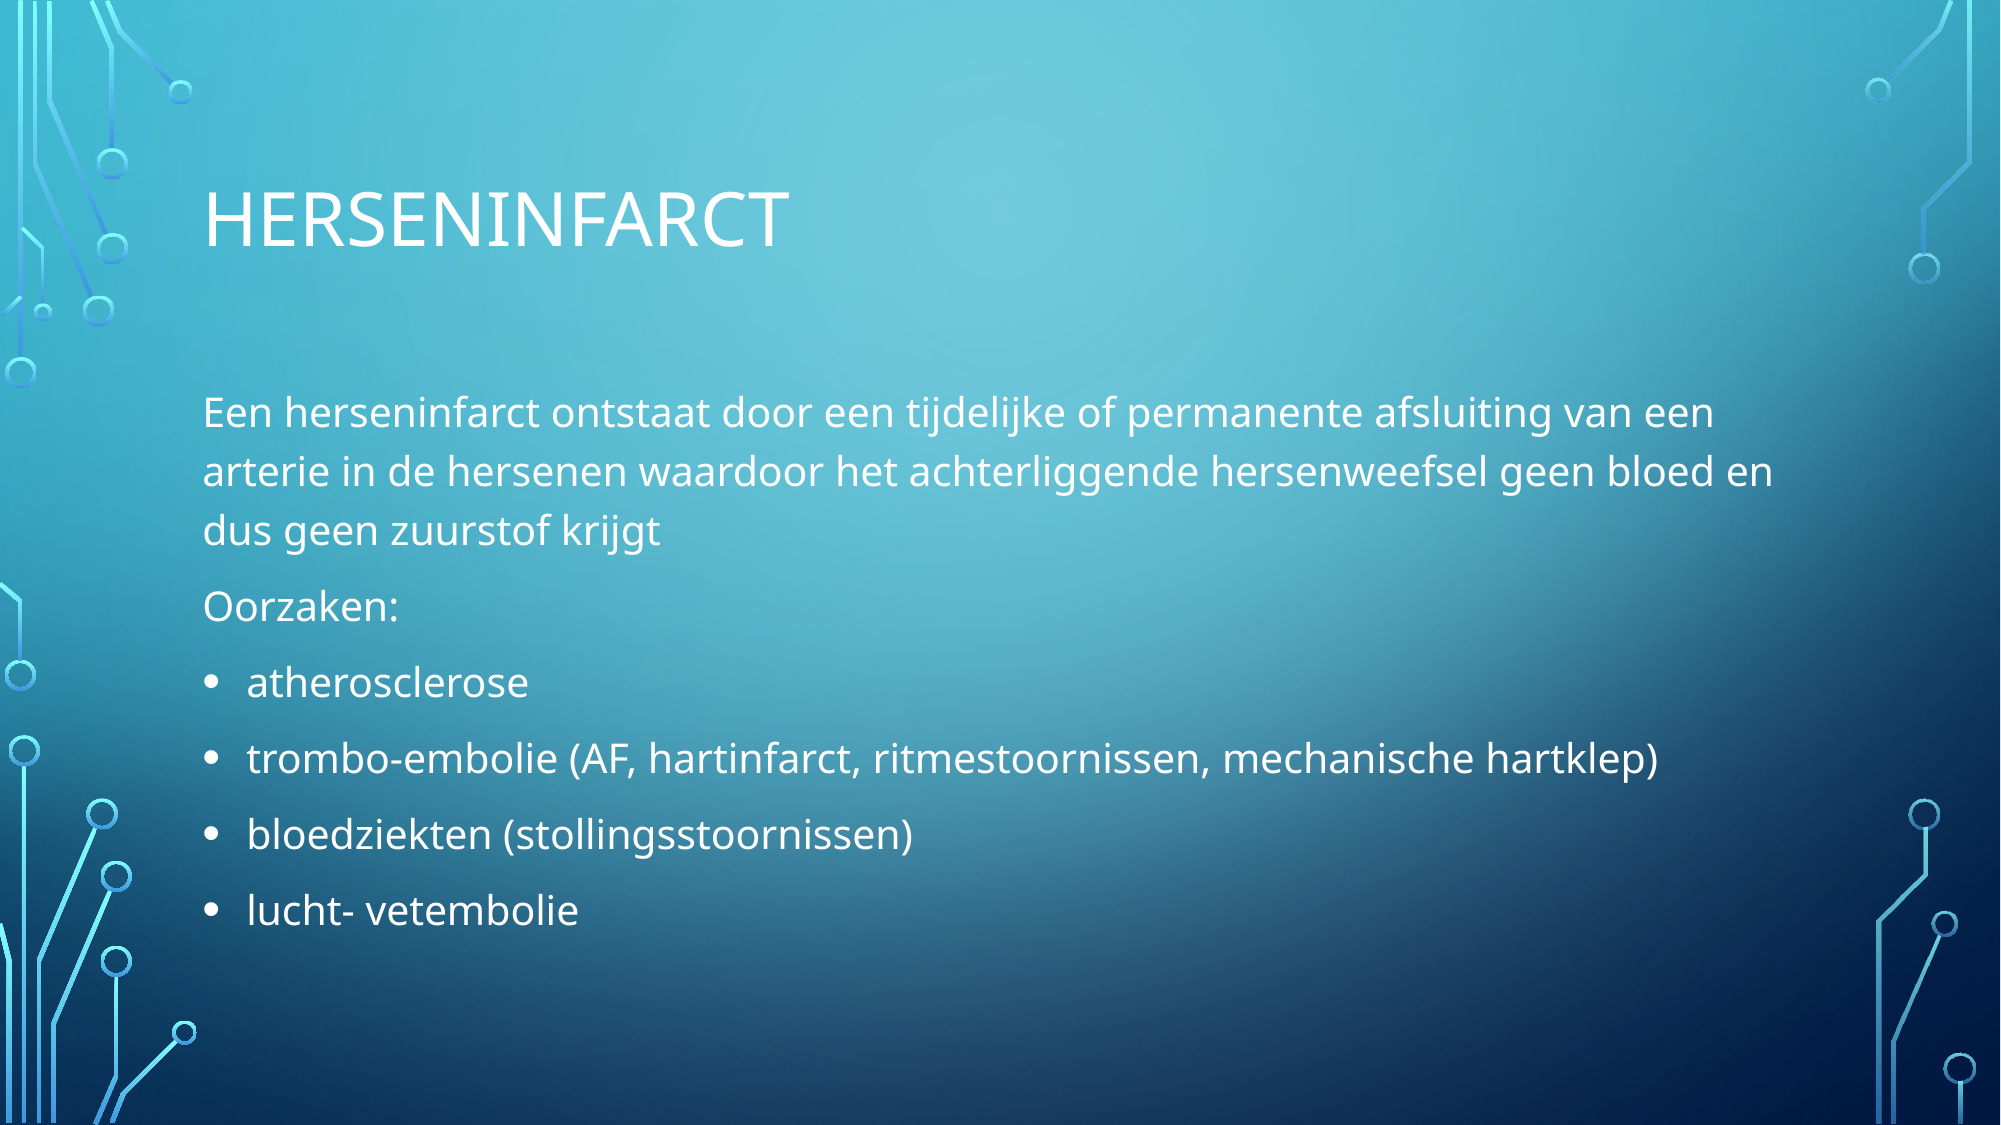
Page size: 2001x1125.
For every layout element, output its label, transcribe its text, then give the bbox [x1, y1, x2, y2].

list Een herseninfarct ontstaat door een tijdelijke of permanente afsluiting van een arterie in de hersenen waardoor het achterliggende hersenweefsel geen bloed en dus geen zuurstof krijgt Oorzaken: atherosclerose trombo-embolie (AF, hartinfarct, ritmestoornissen, mechanische hartklep) bloedziekten (stollingsstoornissen) lucht- vetembolie [187, 369, 1813, 950]
title herseninfarct [187, 101, 1813, 344]
